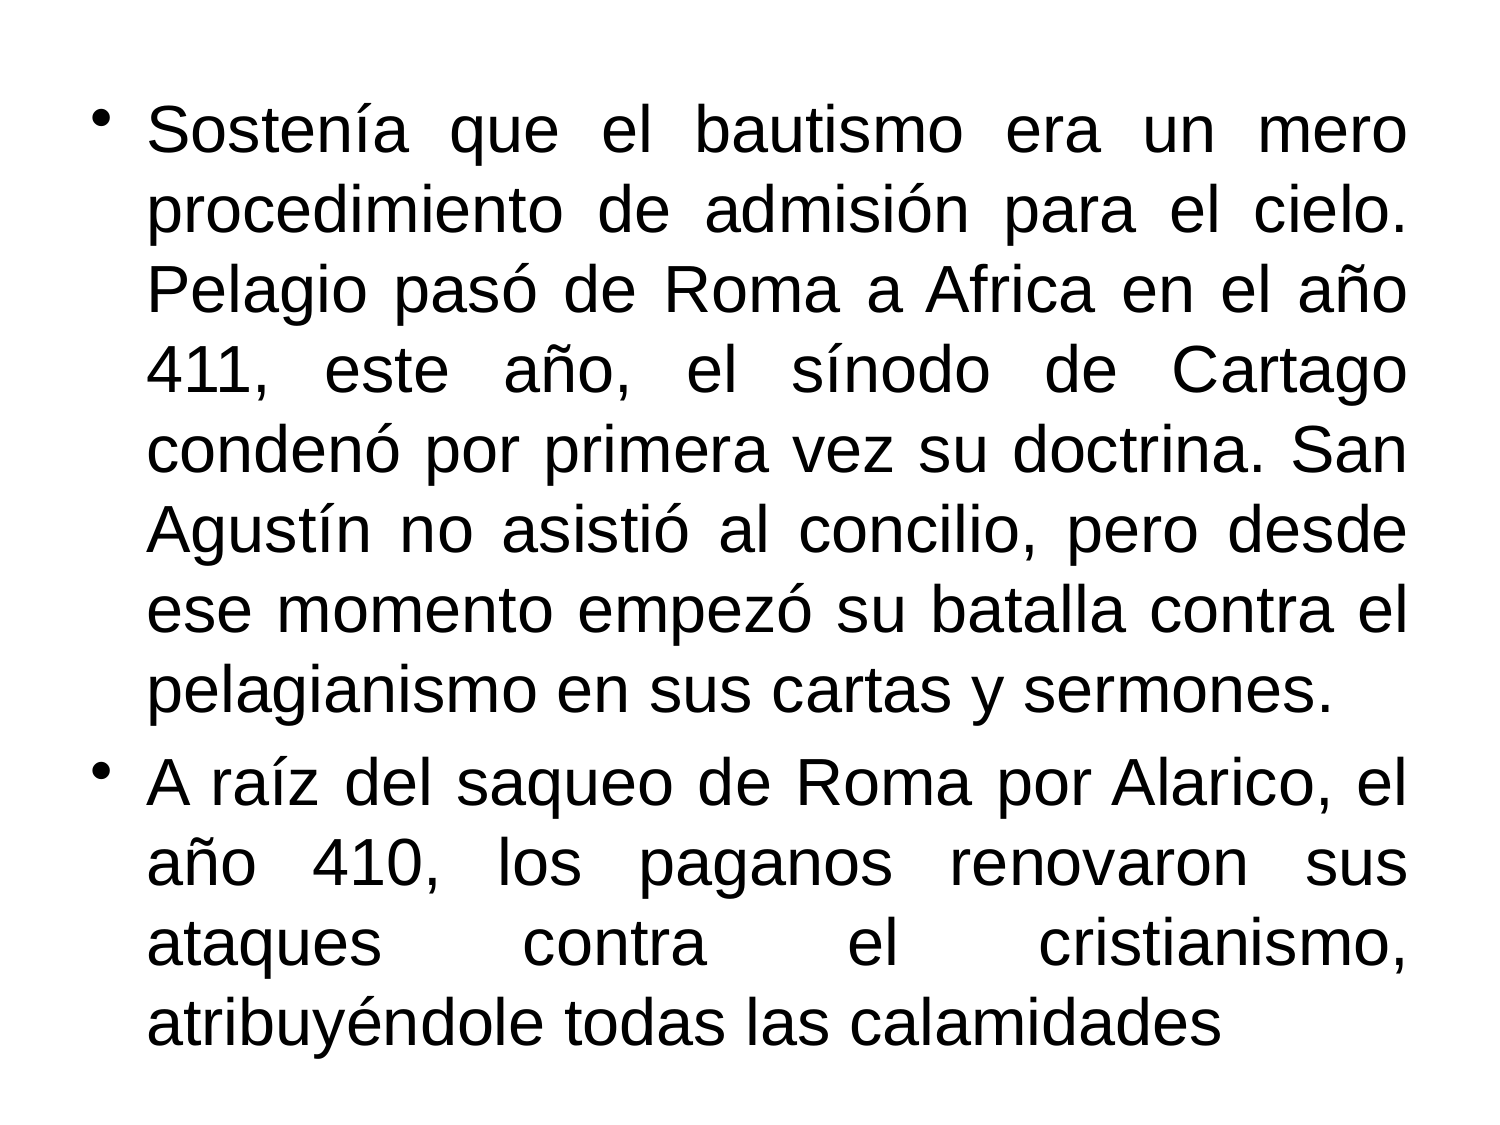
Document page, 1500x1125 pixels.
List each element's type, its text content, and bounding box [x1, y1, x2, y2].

list Sostenía que el bautismo era un mero procedimiento de admisión para el cielo. Pelagio pasó de Roma a Africa en el año 411, este año, el sínodo de Cartago condenó por primera vez su doctrina. San Agustín no asistió al concilio, pero desde ese momento empezó su batalla contra el pelagianismo en sus cartas y sermones. A raíz del saqueo de Roma por Alarico, el año 410, los paganos renovaron sus ataques contra el cristianismo, atribuyéndole todas las calamidades [74, 77, 1426, 1071]
